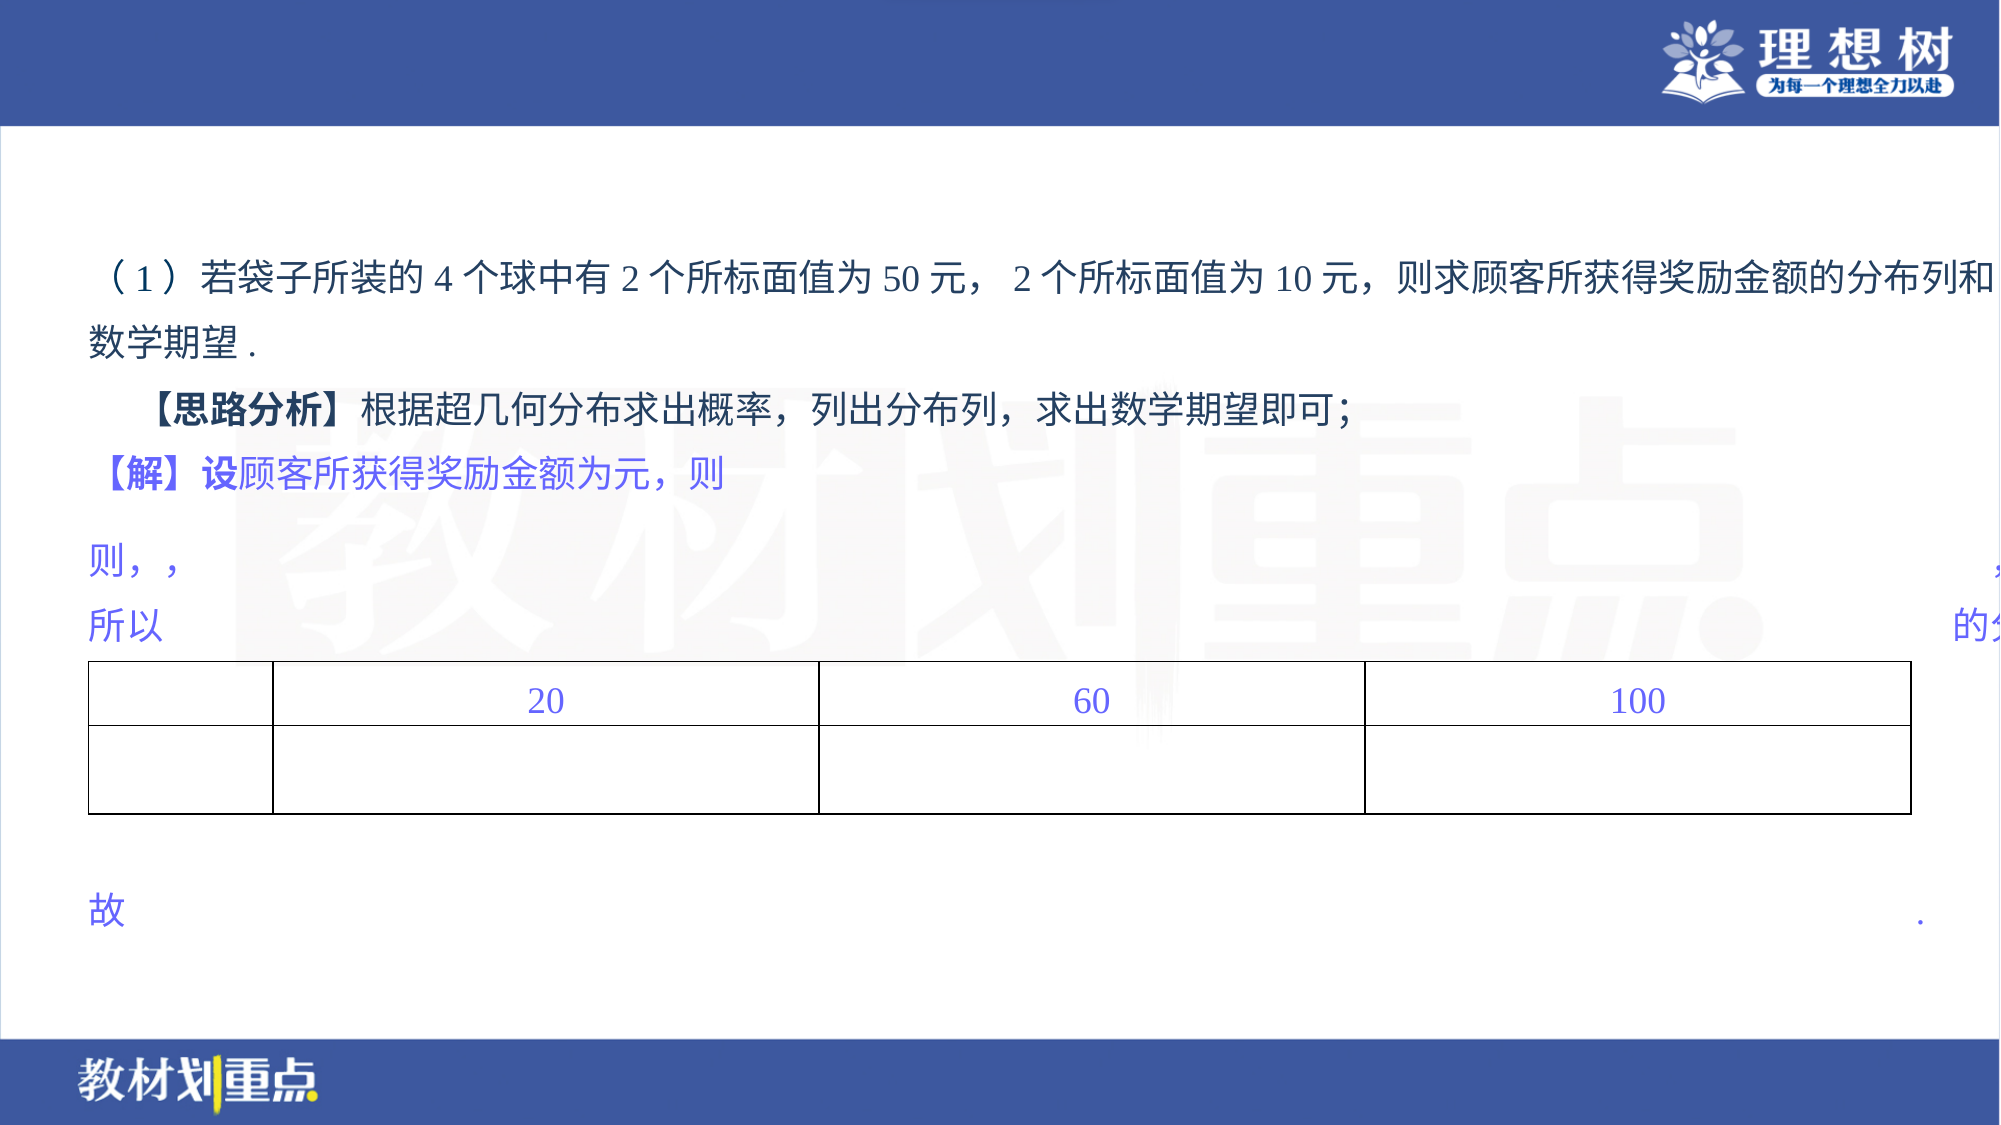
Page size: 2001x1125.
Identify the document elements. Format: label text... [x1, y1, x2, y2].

text_box （1）若袋子所装的4个球中有2个所标面值为50元，2个所标面值为10元，则求顾客所获得奖励金额的分布列和 数学期望. [88, 230, 1911, 358]
picture [0, 0, 2000, 1125]
text_box 【思路分析】根据超几何分布求出概率，列出分布列，求出数学期望即可； [88, 364, 1911, 424]
